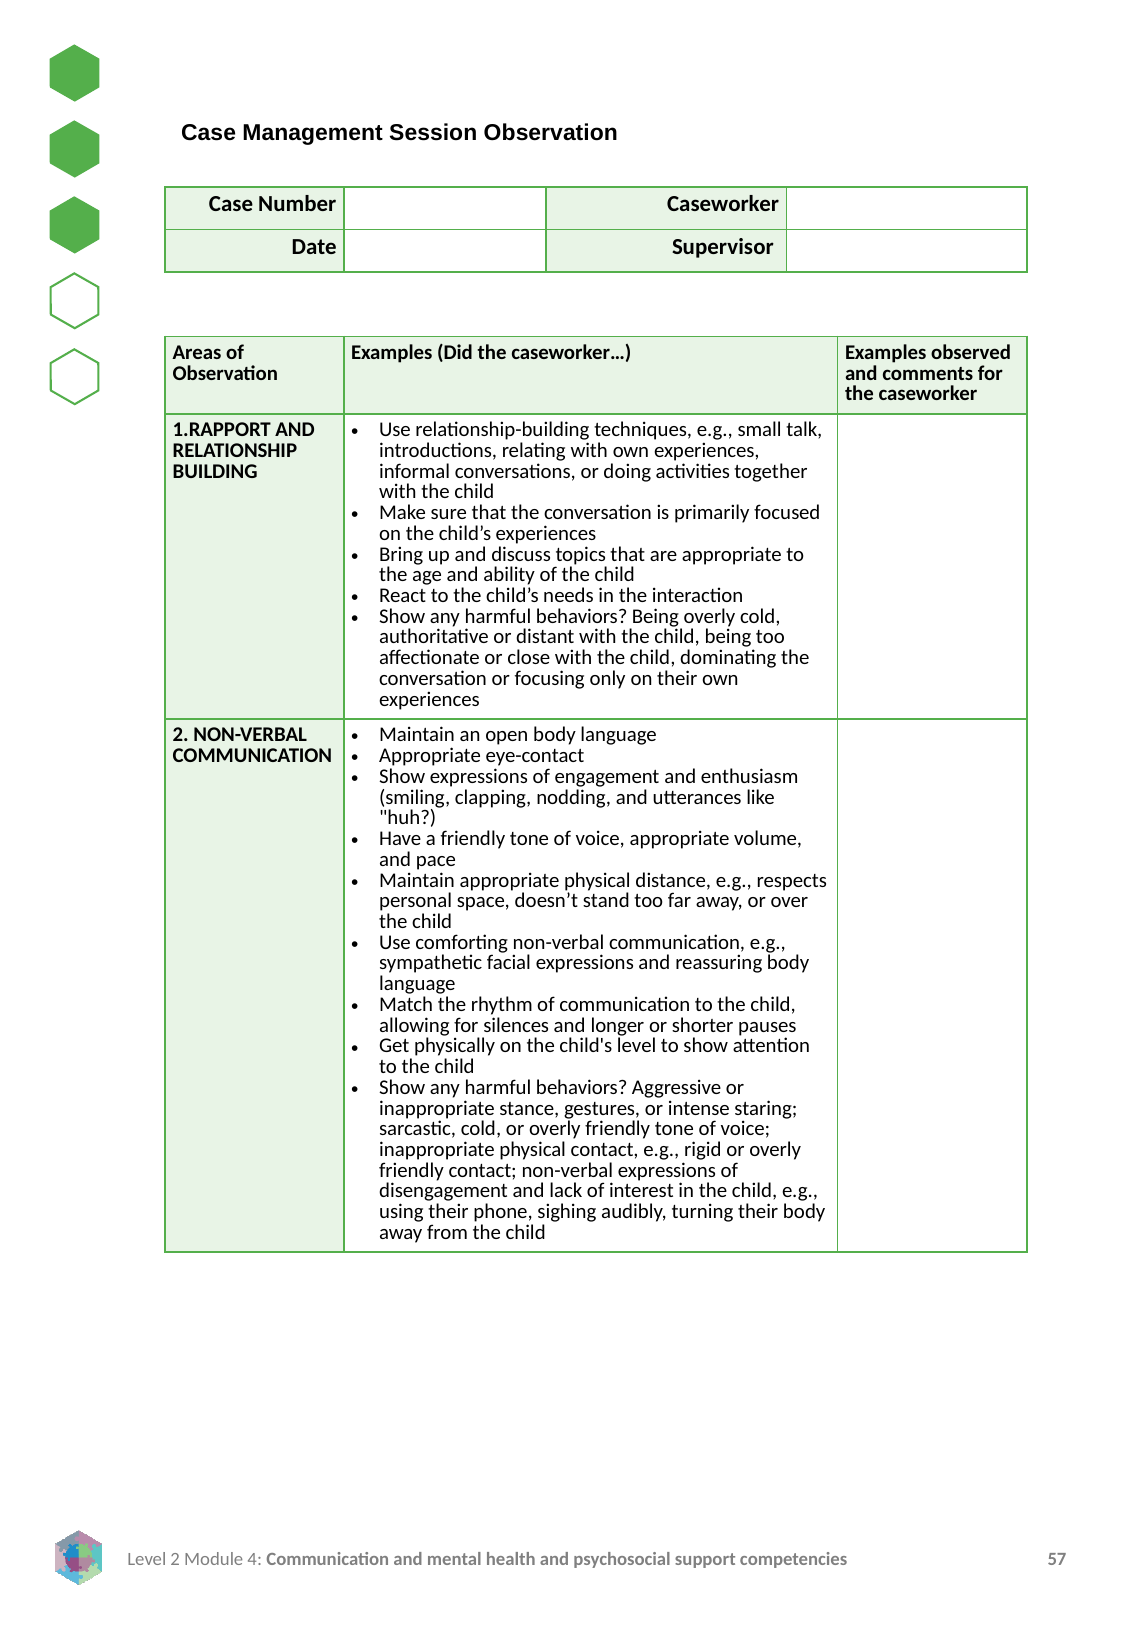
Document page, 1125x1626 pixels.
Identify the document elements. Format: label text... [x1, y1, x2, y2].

table_header Caseworker [547, 188, 786, 229]
table_cell 1.RAPPORT AND RELATIONSHIP BUILDING [166, 415, 343, 718]
table_header Examples observed and comments for the caseworker [838, 337, 1026, 413]
text_box [49, 348, 100, 406]
text_box Case Management Session Observation [166, 109, 640, 153]
table_cell Maintain an open body language Appropriate eye-contact Show expressions of engagement and enthusiasm (smiling, clapping, nodding, and utterances like "huh?) Have a friendly tone of voice, appropriate volume, and pace Maintain appropriate physical distance, e.g., respects personal space, doesn’t stand too far away, or over the child Use comforting non-verbal communication, e.g., sympathetic facial expressions and reassuring body language Match the rhythm of communication to the child, allowing for silences and longer or shorter pauses Get physically on the child's level to show attention to the child Show any harmful behaviors? Aggressive or inappropriate stance, gestures, or intense staring; sarcastic, cold, or overly friendly tone of voice; inappropriate physical contact, e.g., rigid or overly friendly contact; non-verbal expressions of disengagement and lack of interest in the child, e.g., using their phone, sighing audibly, turning their body away from the child [345, 720, 837, 1251]
table_cell [787, 230, 1026, 271]
table_cell [838, 415, 1026, 718]
picture [55, 1530, 102, 1585]
table_header Case Number [166, 188, 343, 229]
text_box [49, 44, 100, 102]
text_box [49, 272, 100, 330]
table_cell Date [166, 230, 343, 271]
text_box [49, 120, 100, 178]
table_cell [838, 720, 1026, 1251]
table_header Examples (Did the caseworker…) [345, 337, 837, 413]
table_header [345, 188, 545, 229]
table_cell Supervisor [547, 230, 786, 271]
table_header [787, 188, 1026, 229]
table_cell Use relationship-building techniques, e.g., small talk, introductions, relating with own experiences, informal conversations, or doing activities together with the child Make sure that the conversation is primarily focused on the child’s experiences Bring up and discuss topics that are appropriate to the age and ability of the child React to the child’s needs in the interaction Show any harmful behaviors? Being overly cold, authoritative or distant with the child, being too affectionate or close with the child, dominating the conversation or focusing only on their own experiences [345, 415, 837, 718]
text_box [49, 196, 100, 254]
table_cell [345, 230, 545, 271]
table_cell 2. NON-VERBAL COMMUNICATION [166, 720, 343, 1251]
table_header Areas of Observation [166, 337, 343, 413]
